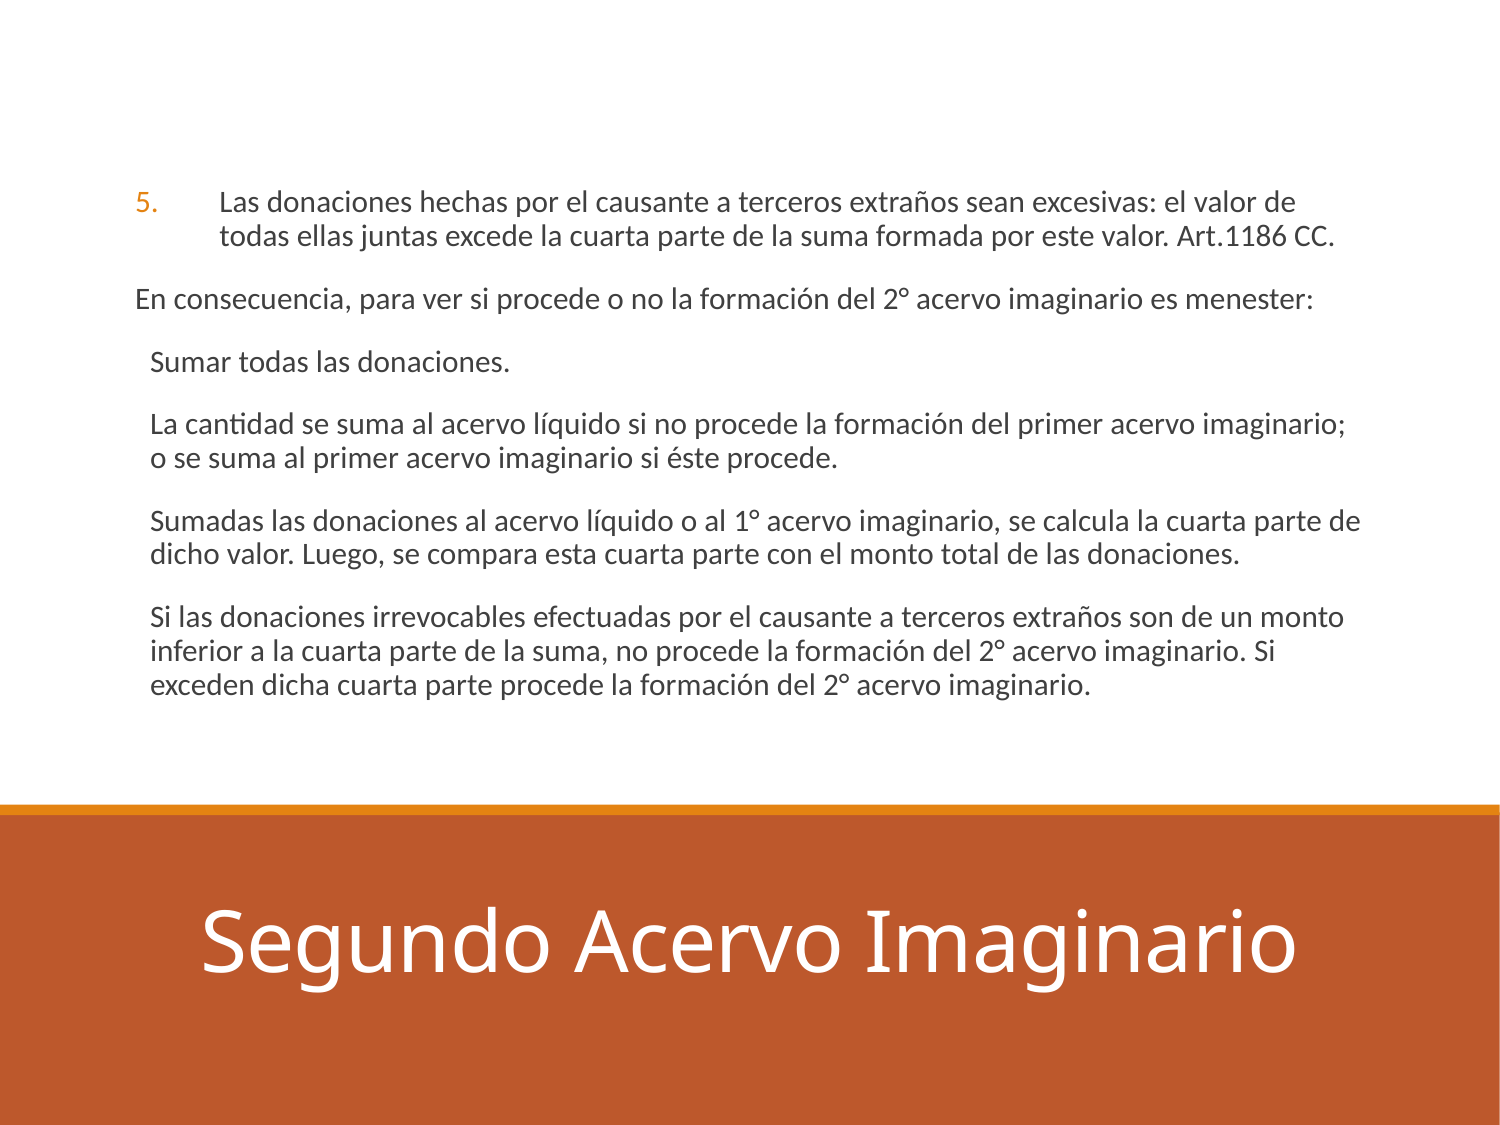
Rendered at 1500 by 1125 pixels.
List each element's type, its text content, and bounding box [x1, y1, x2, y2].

text_box [0, 803, 1500, 816]
title Segundo Acervo Imaginario [131, 861, 1369, 1031]
text_box [0, 816, 1500, 1125]
text_box [0, 0, 1500, 803]
list Las donaciones hechas por el causante a terceros extraños sean excesivas: el valor de todas ellas juntas excede la cuarta parte de la suma formada por este valor. Art.1186 CC. En consecuencia, para ver si procede o no la formación del 2° acervo imaginario es menester: Sumar todas las donaciones. La cantidad se suma al acervo líquido si no procede la formación del primer acervo imaginario; o se suma al primer acervo imaginario si éste procede. Sumadas las donaciones al acervo líquido o al 1° acervo imaginario, se calcula la cuarta parte de dicho valor. Luego, se compara esta cuarta parte con el monto total de las donaciones. Si las donaciones irrevocables efectuadas por el causante a terceros extraños son de un monto inferior a la cuarta parte de la suma, no procede la formación del 2° acervo imaginario. Si exceden dicha cuarta parte procede la formación del 2° acervo imaginario. [135, 178, 1369, 748]
